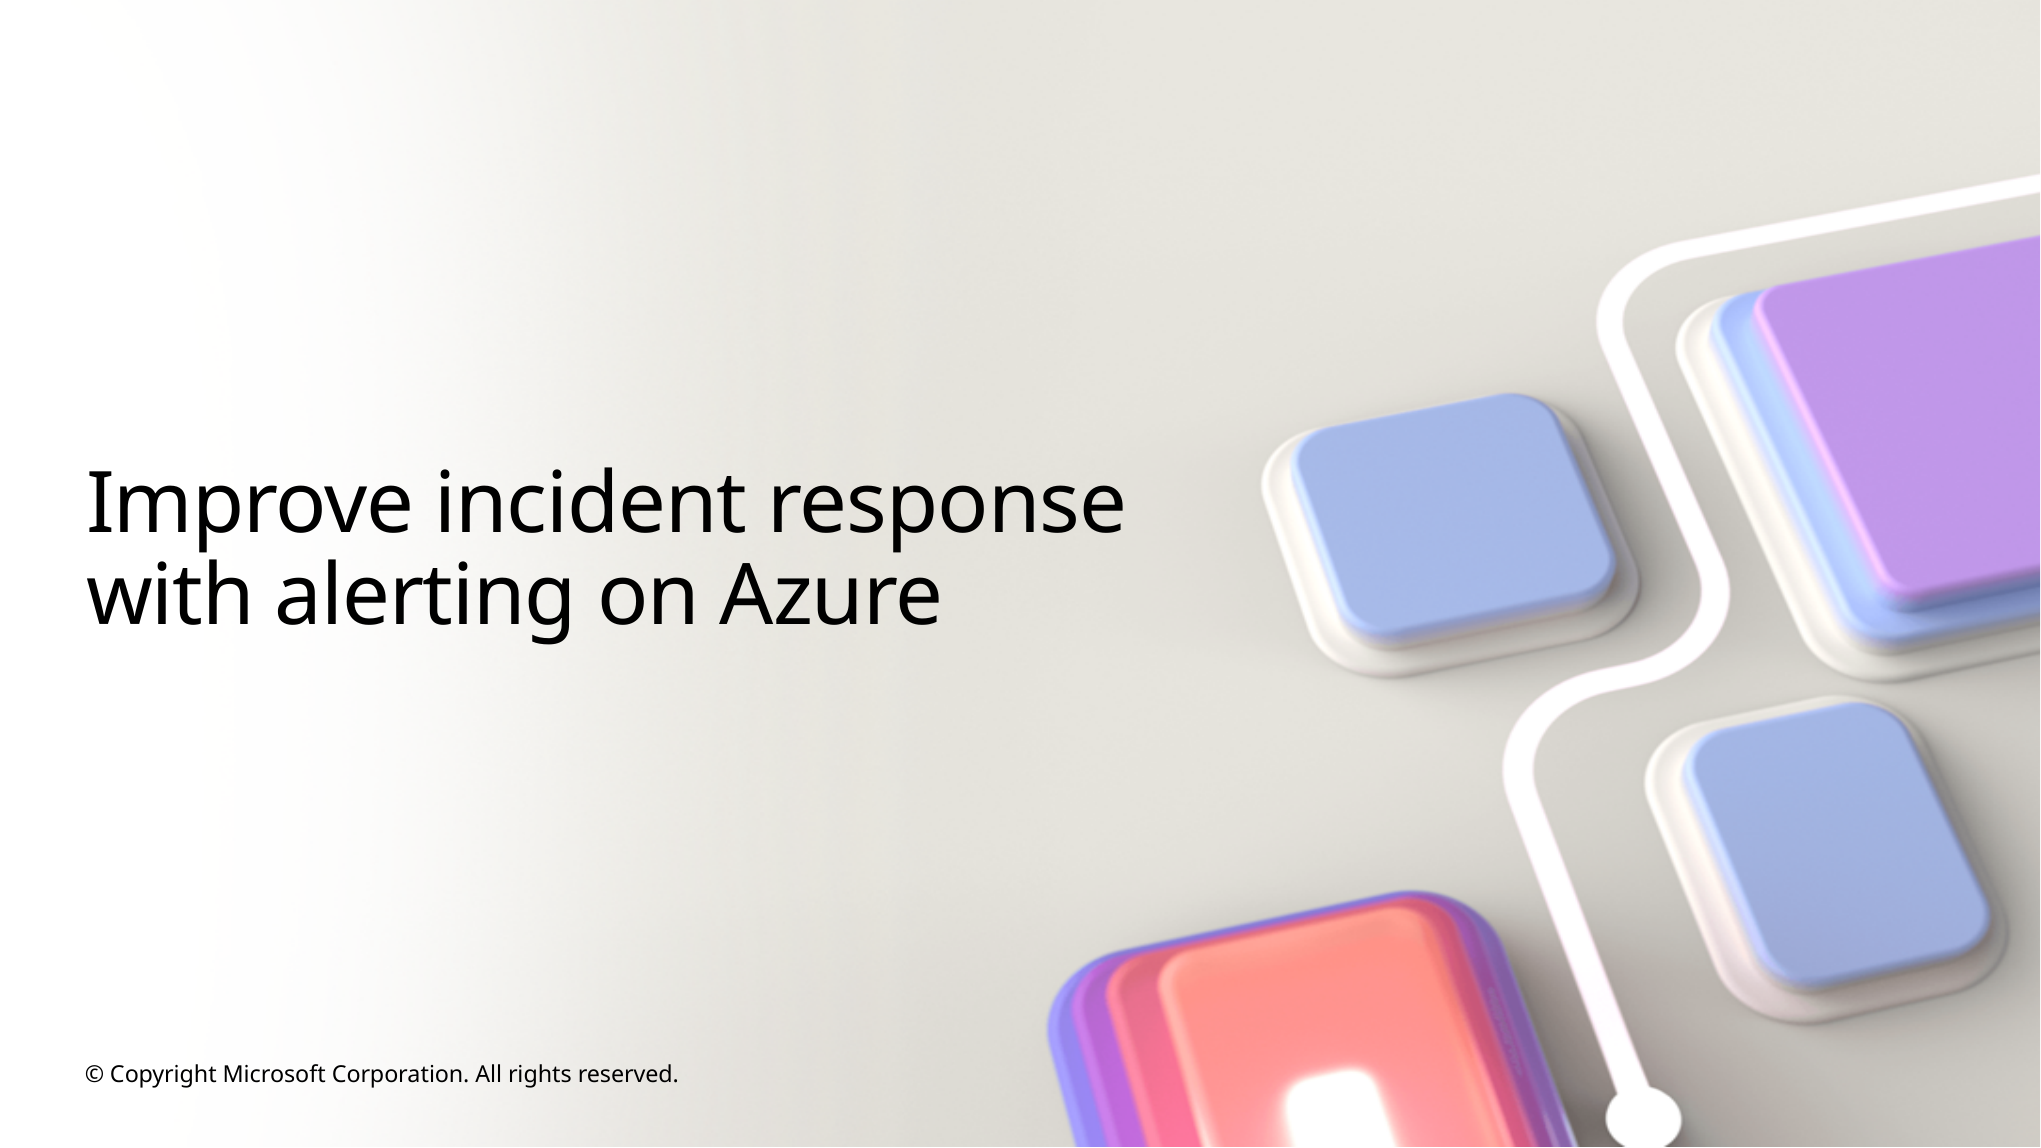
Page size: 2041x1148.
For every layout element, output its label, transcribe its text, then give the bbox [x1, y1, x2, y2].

picture [70, 0, 2041, 1147]
title Improve incident response with alerting on Azure [86, 366, 1148, 645]
